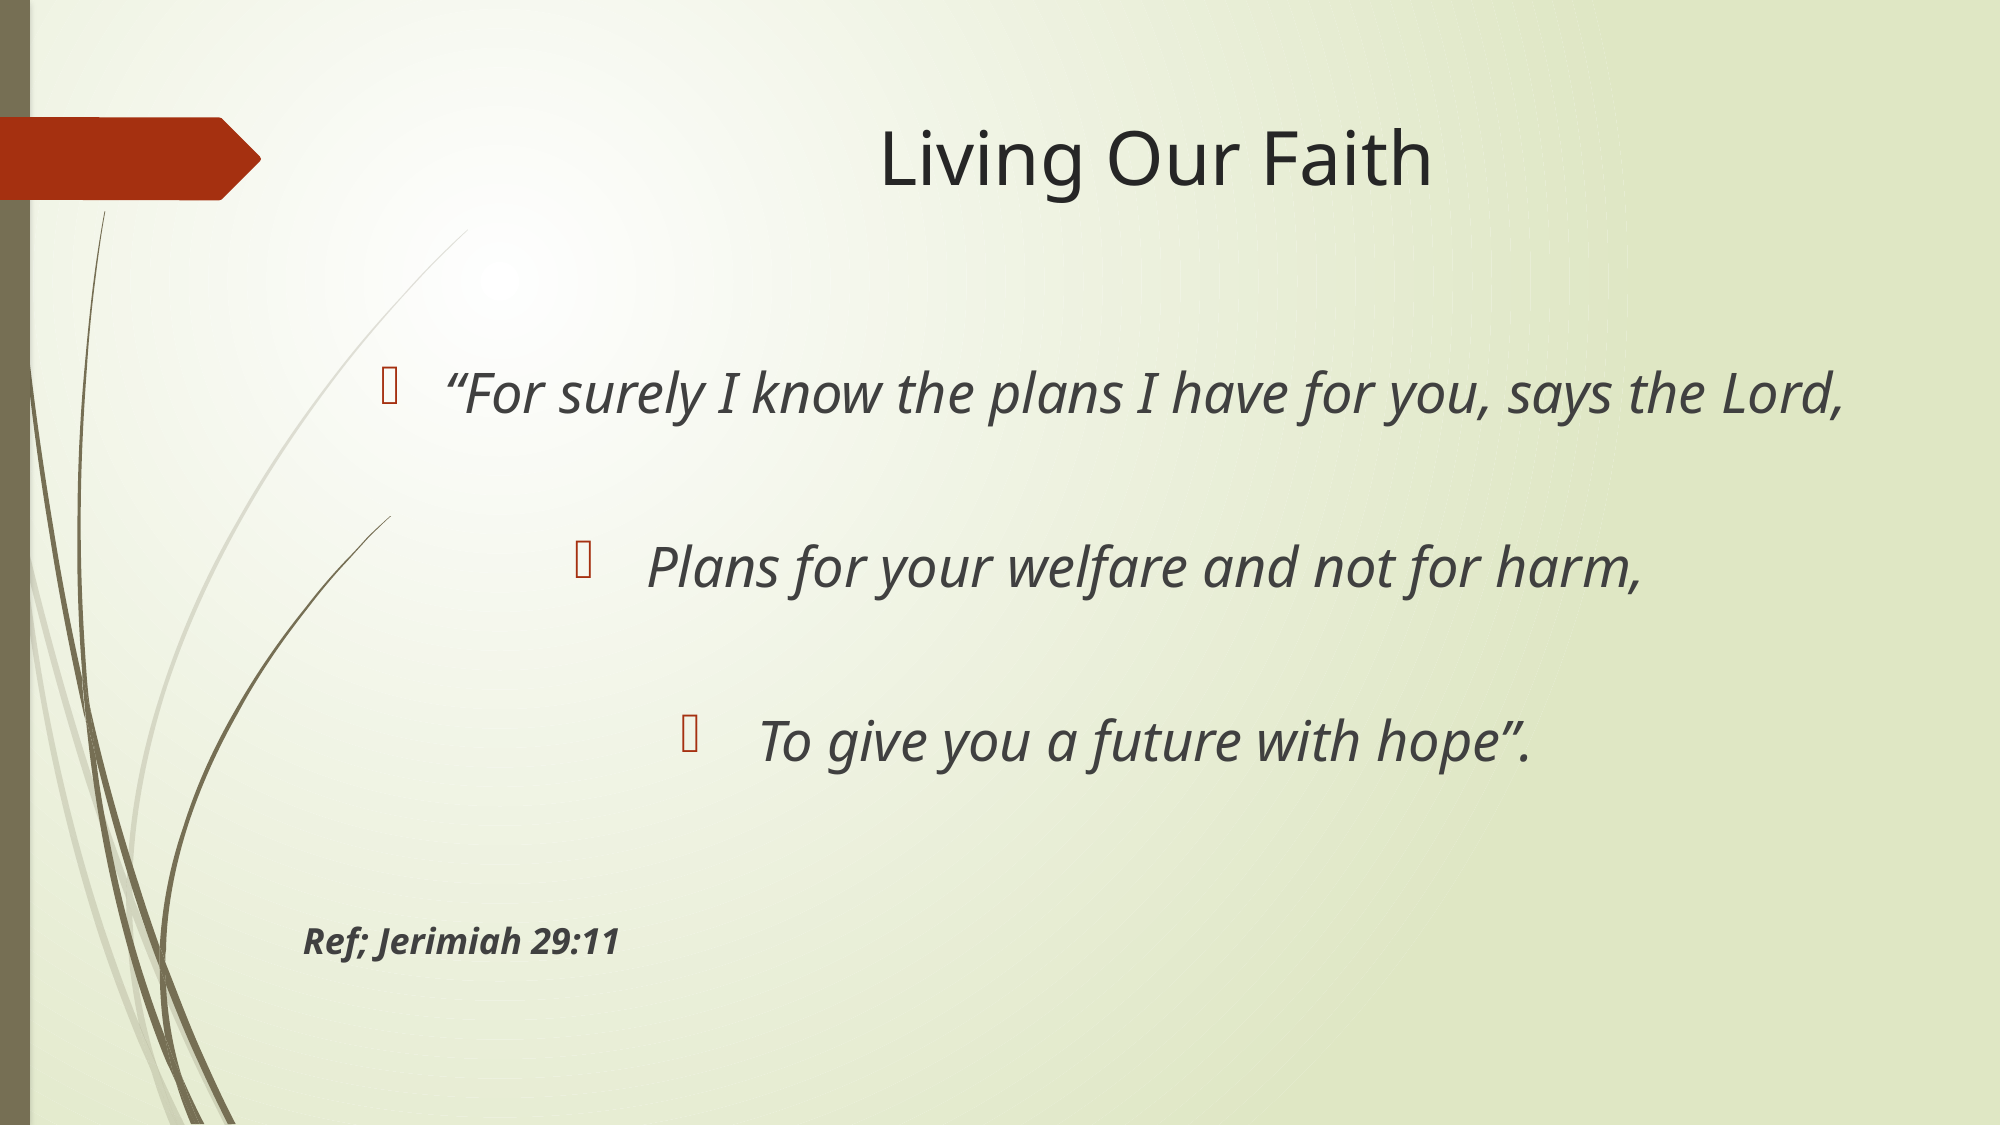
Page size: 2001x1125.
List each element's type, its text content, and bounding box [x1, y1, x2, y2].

title Living Our Faith [425, 102, 1888, 313]
list “For surely I know the plans I have for you, says the Lord, Plans for your welfare and not for harm, To give you a future with hope”. Ref; Jerimiah 29:11 [287, 350, 1946, 970]
